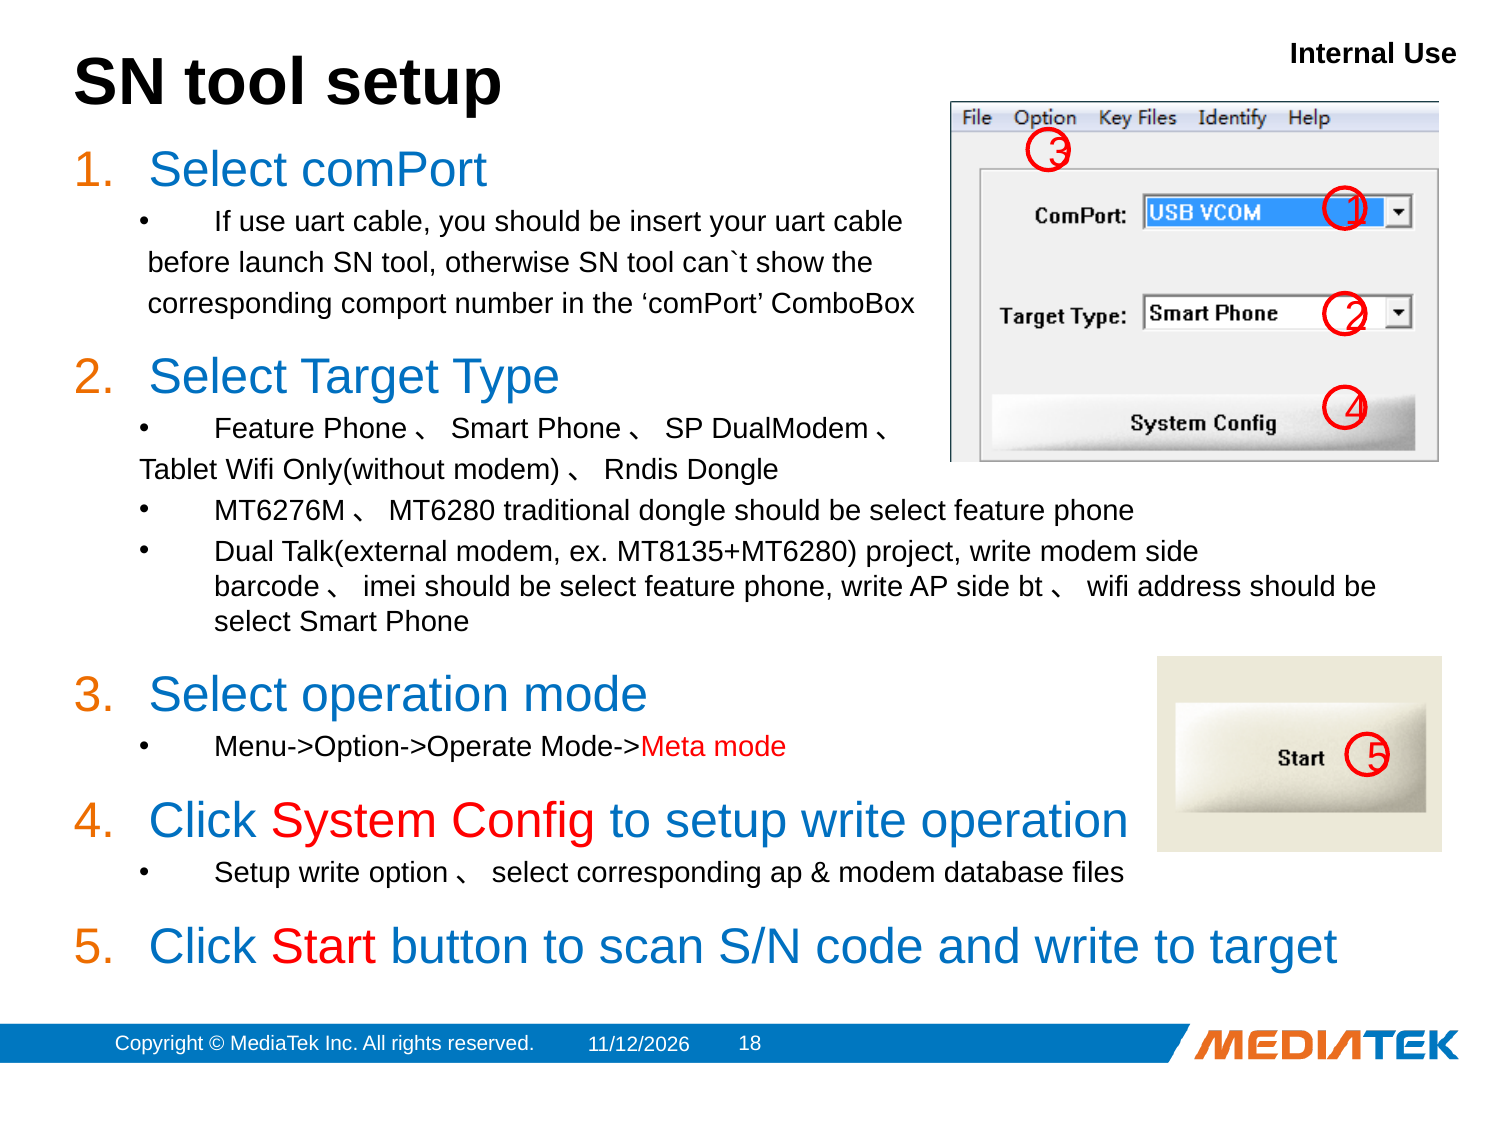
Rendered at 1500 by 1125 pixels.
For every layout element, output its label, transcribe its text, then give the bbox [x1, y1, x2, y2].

picture [950, 101, 1439, 462]
list Select comPort If use uart cable, you should be insert your uart cable before launch SN tool, otherwise SN tool can`t show the corresponding comport number in the ‘comPort’ ComboBox Select Target Type Feature Phone、Smart Phone、SP DualModem、 Tablet Wifi Only(without modem)、Rndis Dongle MT6276M、MT6280 traditional dongle should be select feature phone Dual Talk(external modem, ex. MT8135+MT6280) project, write modem side barcode、imei should be select feature phone, write AP side bt、wifi address should be select Smart Phone Select operation mode Menu->Option->Operate Mode->Meta mode Click System Config to setup write operation Setup write option、select corresponding ap & modem database files Click Start button to scan S/N code and write to target [58, 128, 1425, 998]
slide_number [573, 1022, 711, 1090]
picture [0, 1023, 99, 1063]
footer Copyright © MediaTek Inc. All rights reserved. [99, 1022, 573, 1090]
picture [789, 1023, 1459, 1063]
slide_number 17 [711, 1022, 789, 1090]
picture [1156, 656, 1442, 852]
title SN tool setup [58, 23, 1381, 128]
